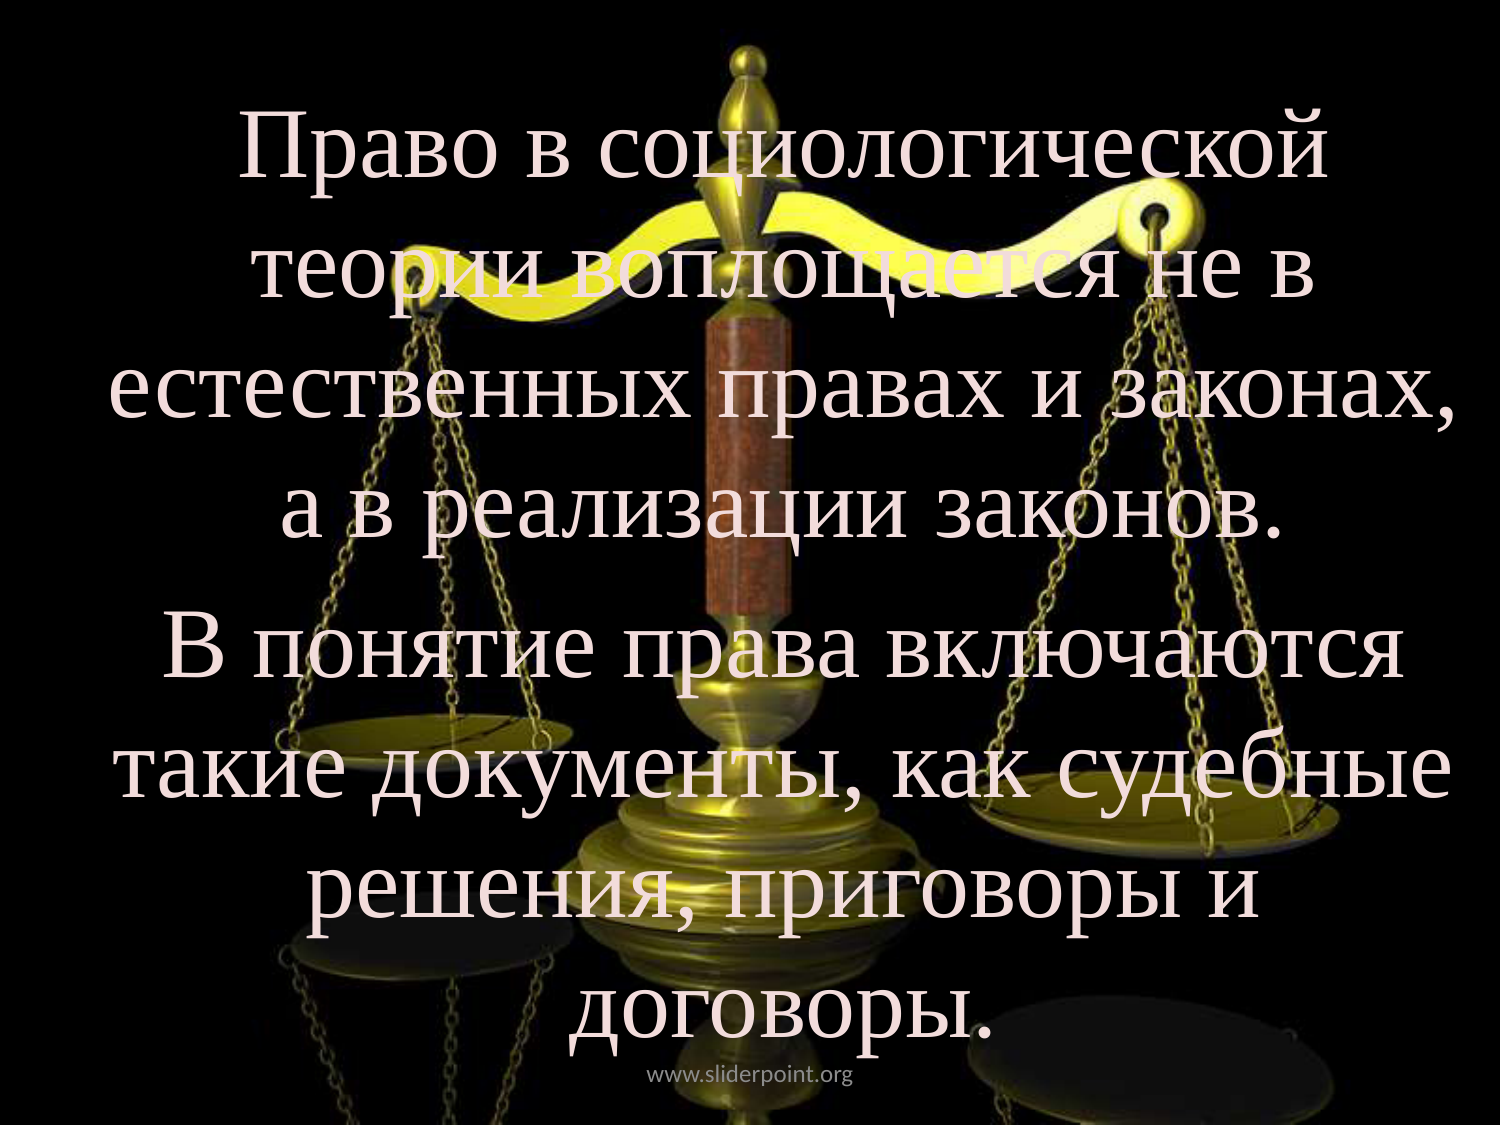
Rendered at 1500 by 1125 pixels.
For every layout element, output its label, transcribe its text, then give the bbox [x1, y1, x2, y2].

picture [0, 0, 1500, 1125]
list Право в социологической теории воплощается не в естественных правах и законах, а в реализации законов. В понятие права включаются такие документы, как судебные решения, приговоры и договоры. [35, 70, 1477, 1067]
footer www.sliderpoint.org [512, 1042, 988, 1103]
